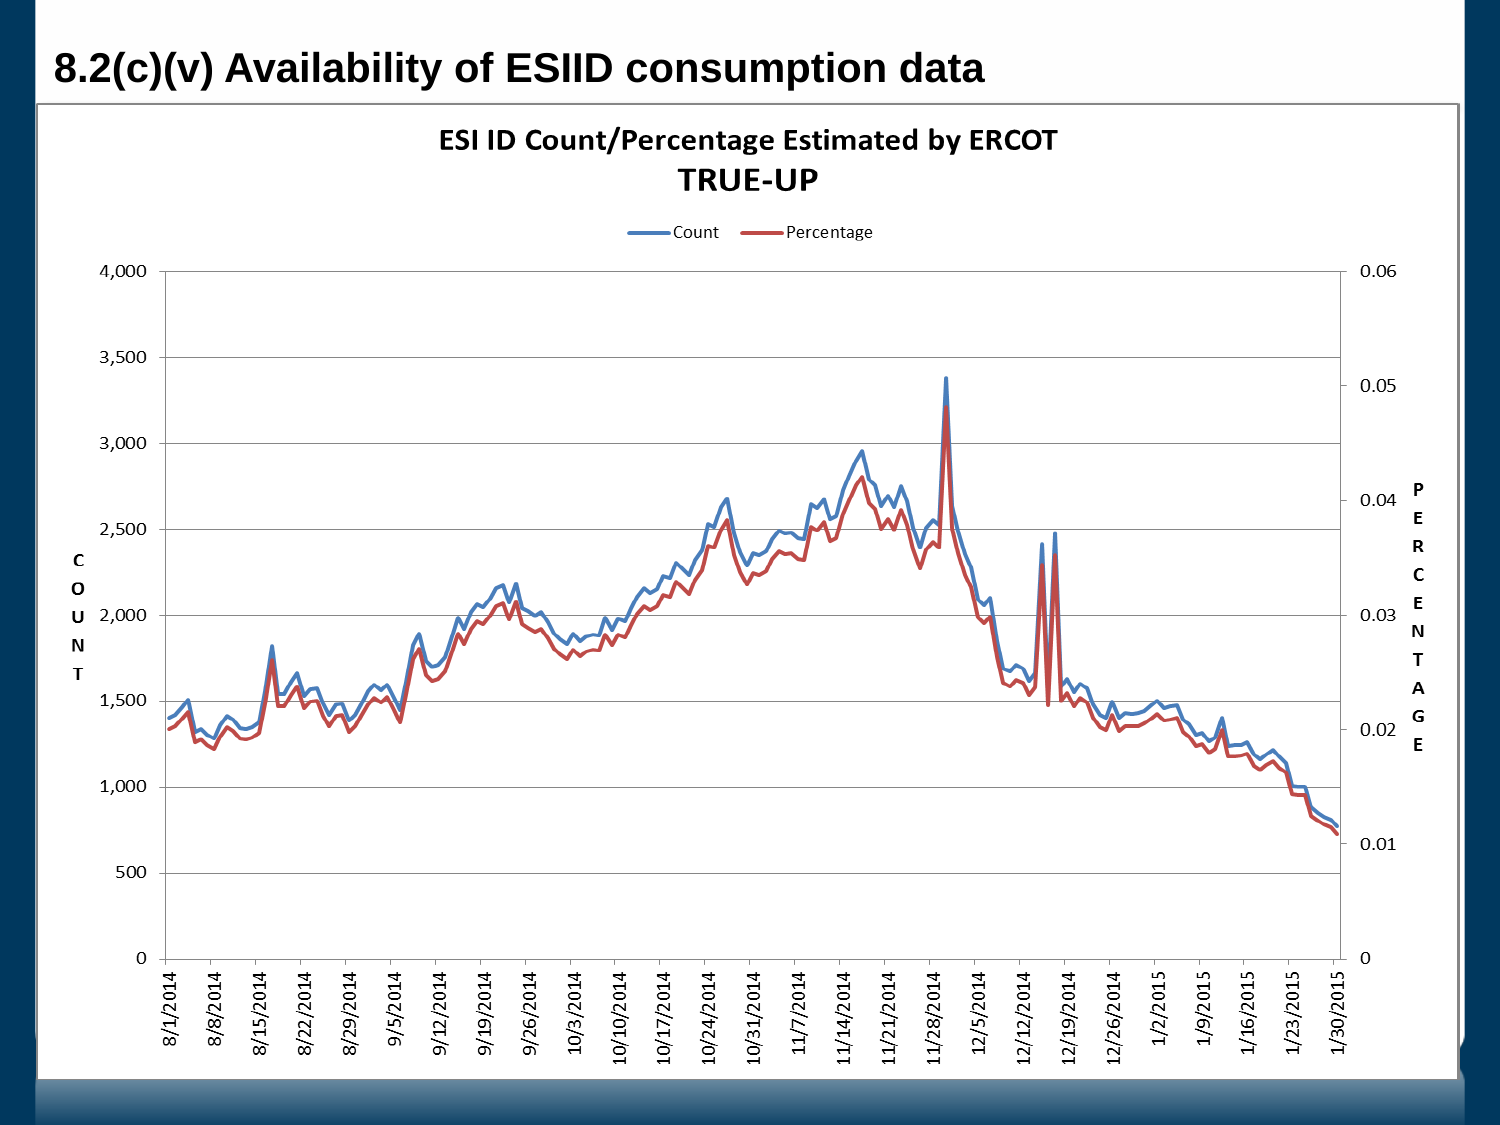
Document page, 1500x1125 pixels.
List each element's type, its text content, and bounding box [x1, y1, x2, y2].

title 8.2(c)(v) Availability of ESIID consumption data [38, 27, 1427, 102]
picture [35, 0, 1465, 1125]
